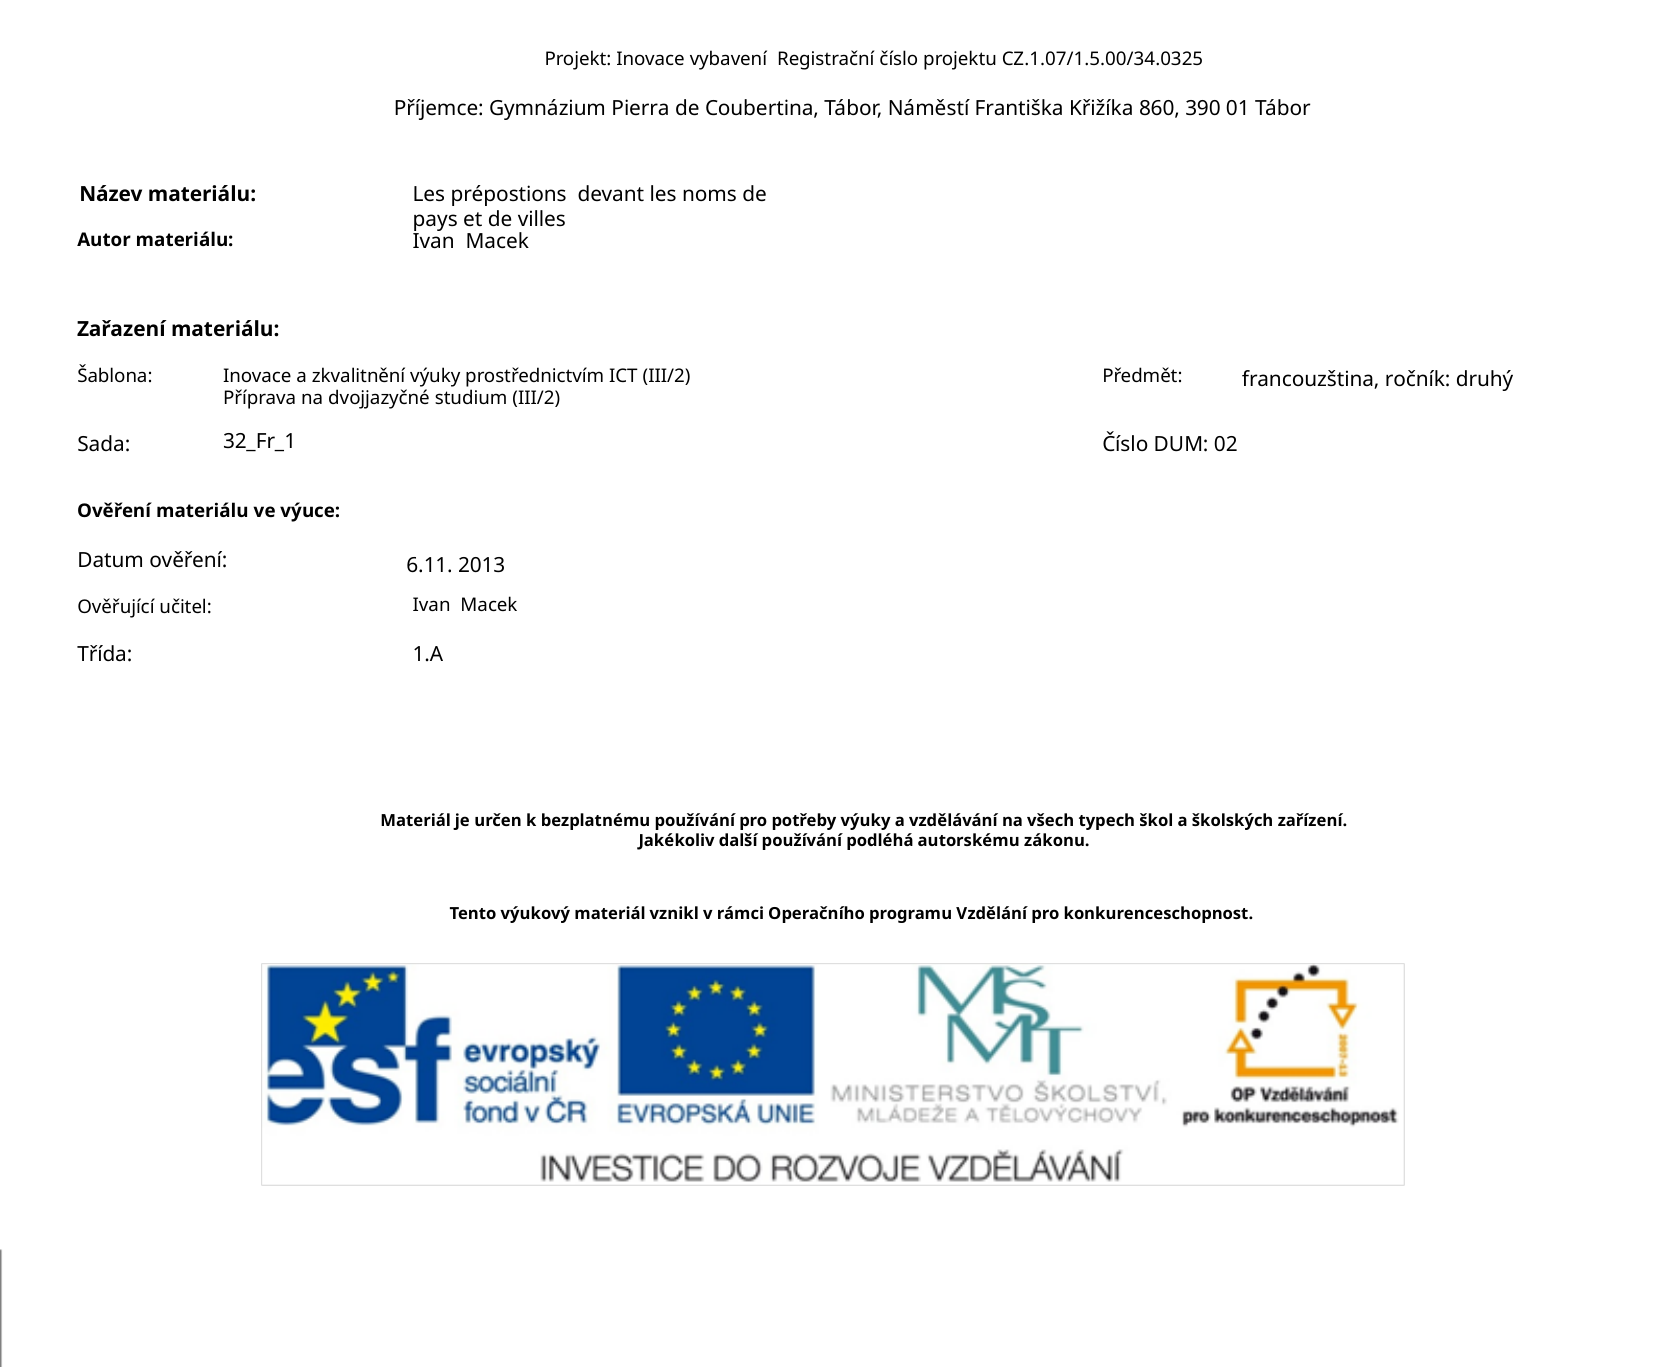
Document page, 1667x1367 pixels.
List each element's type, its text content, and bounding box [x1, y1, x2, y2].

text_box Třída: [62, 633, 188, 673]
text_box Předmět: [1087, 356, 1246, 394]
text_box Ivan Macek [397, 585, 828, 623]
text_box francouzština, ročník: druhý [1227, 358, 1611, 399]
text_box Příjemce: Gymnázium Pierra de Coubertina, Tábor, Náměstí Františka Křižíka 860, 390 01 Tábor [287, 87, 1417, 128]
text_box Ověřující učitel: [62, 587, 292, 625]
text_box Tento výukový materiál vznikl v rámci Operačního programu Vzdělání pro konkurenceschopnost. [343, 895, 1361, 931]
text_box Projekt: Inovace vybavení Registrační číslo projektu CZ.1.07/1.5.00/34.0325 [419, 39, 1223, 77]
text_box 32_Fr_1 [208, 420, 575, 461]
text_box Inovace a zkvalitnění výuky prostřednictvím ICT (III/2) Příprava na dvojjazyčné studium (III/2) [208, 356, 888, 416]
text_box Autor materiálu: [62, 220, 313, 259]
text_box Šablona: [62, 356, 208, 394]
text_box Materiál je určen k bezplatnému používání pro potřeby výuky a vzdělávání na všech typech škol a školských zařízení. Jakékoliv další používání podléhá autorskému zákonu. [260, 802, 1469, 857]
picture [0, 0, 1667, 1367]
text_box 6.11. 2013 [391, 543, 588, 584]
text_box Zařazení materiálu: [62, 308, 350, 349]
text_box 1.A [397, 633, 494, 673]
text_box Název materiálu: [64, 172, 361, 213]
text_box Číslo DUM: 02 [1087, 422, 1296, 463]
text_box Les prépostions devant les noms de pays et de villes [397, 172, 805, 238]
text_box Ivan Macek [397, 220, 723, 261]
text_box Ověření materiálu ve výuce: [62, 491, 450, 529]
text_box Datum ověření: [62, 539, 292, 580]
text_box Sada: [62, 422, 188, 463]
